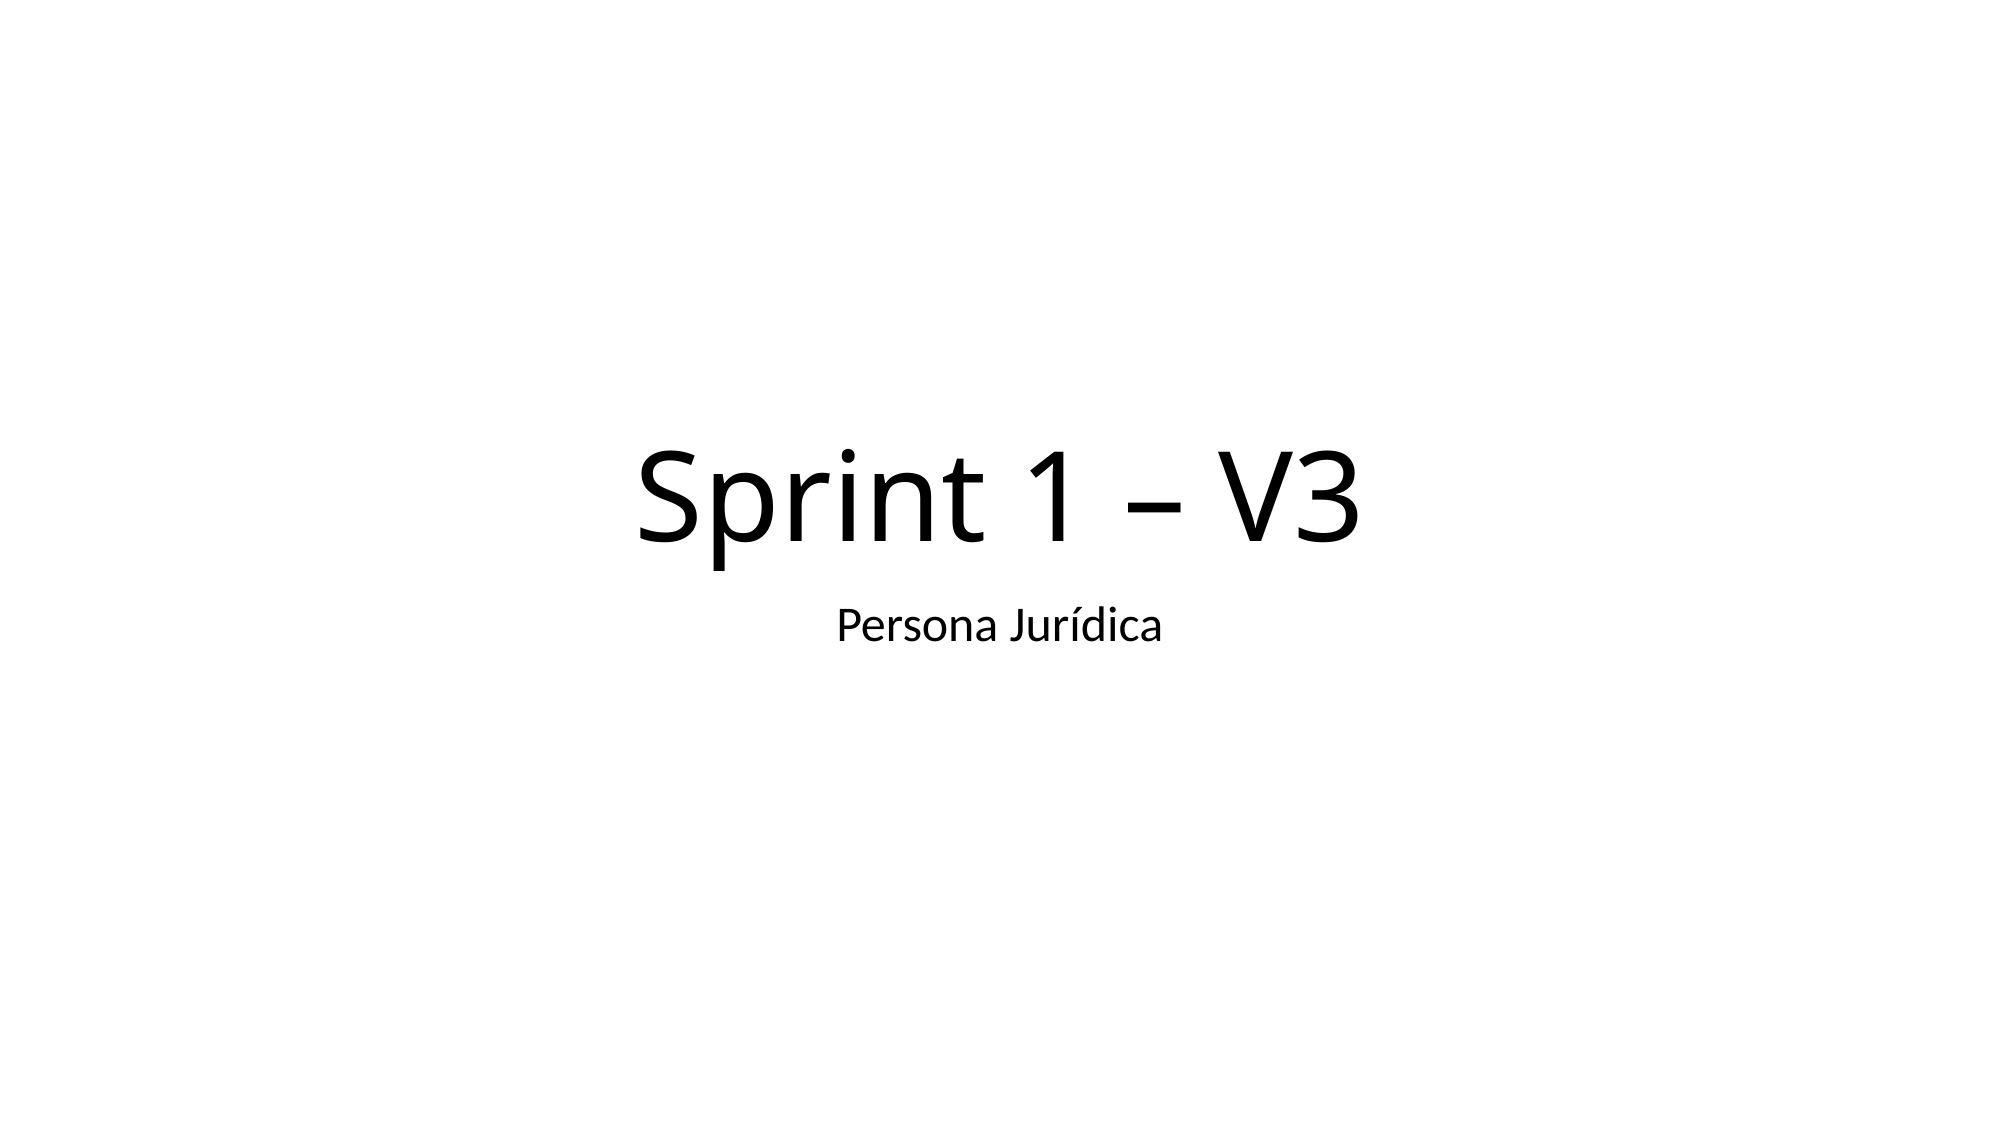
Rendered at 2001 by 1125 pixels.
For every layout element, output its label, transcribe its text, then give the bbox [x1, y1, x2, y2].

subtitle Persona Jurídica [249, 590, 1750, 863]
title Sprint 1 – V3 [249, 184, 1750, 576]
